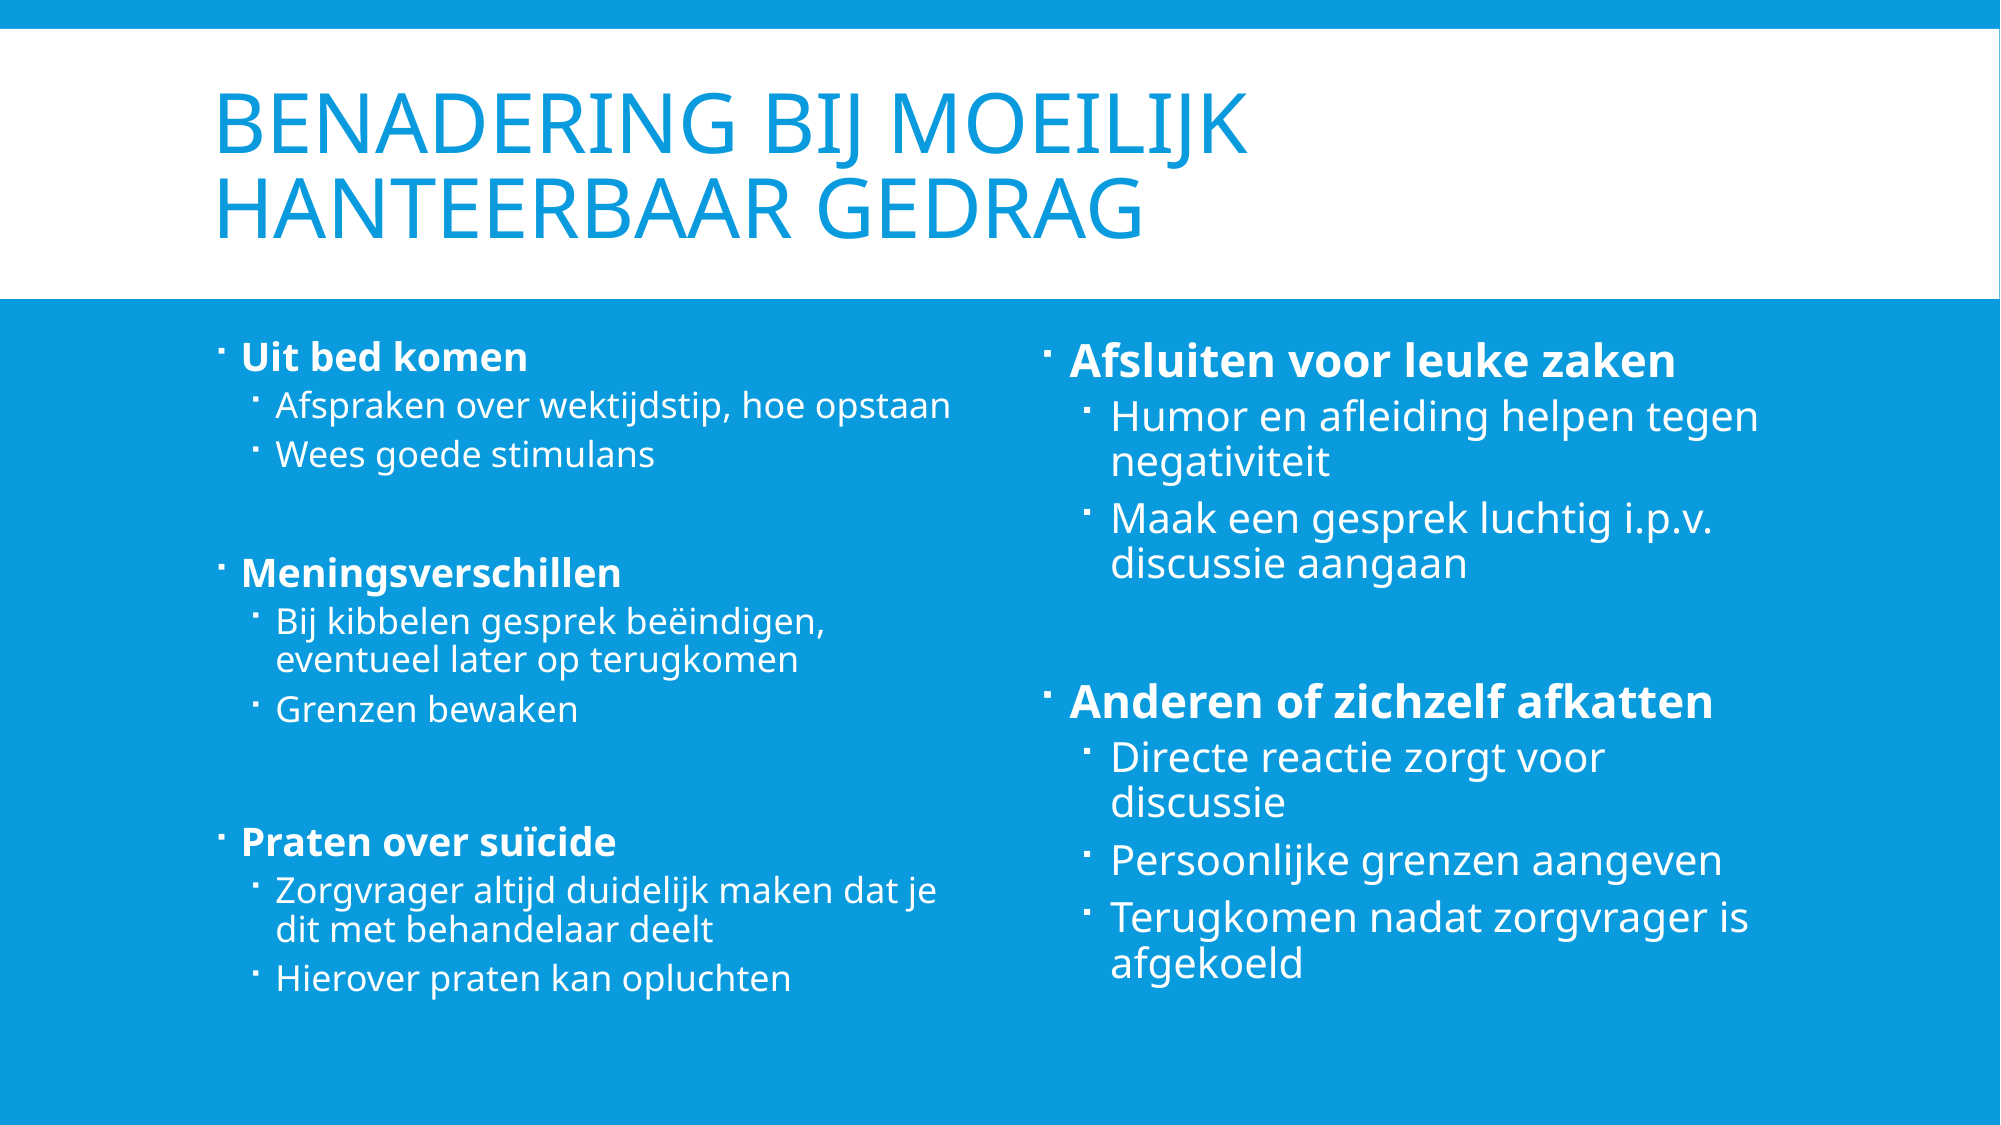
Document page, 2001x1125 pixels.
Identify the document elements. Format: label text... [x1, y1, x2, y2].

list Afsluiten voor leuke zaken Humor en afleiding helpen tegen negativiteit Maak een gesprek luchtig i.p.v. discussie aangaan Anderen of zichzelf afkatten Directe reactie zorgt voor discussie Persoonlijke grenzen aangeven Terugkomen nadat zorgvrager is afgekoeld [1022, 329, 1803, 1020]
title Benadering bij moeilijk hanteerbaar gedrag [197, 46, 1803, 295]
list Uit bed komen Afspraken over wektijdstip, hoe opstaan Wees goede stimulans Meningsverschillen Bij kibbelen gesprek beëindigen, eventueel later op terugkomen Grenzen bewaken Praten over suïcide Zorgvrager altijd duidelijk maken dat je dit met behandelaar deelt Hierover praten kan opluchten [197, 329, 978, 1020]
